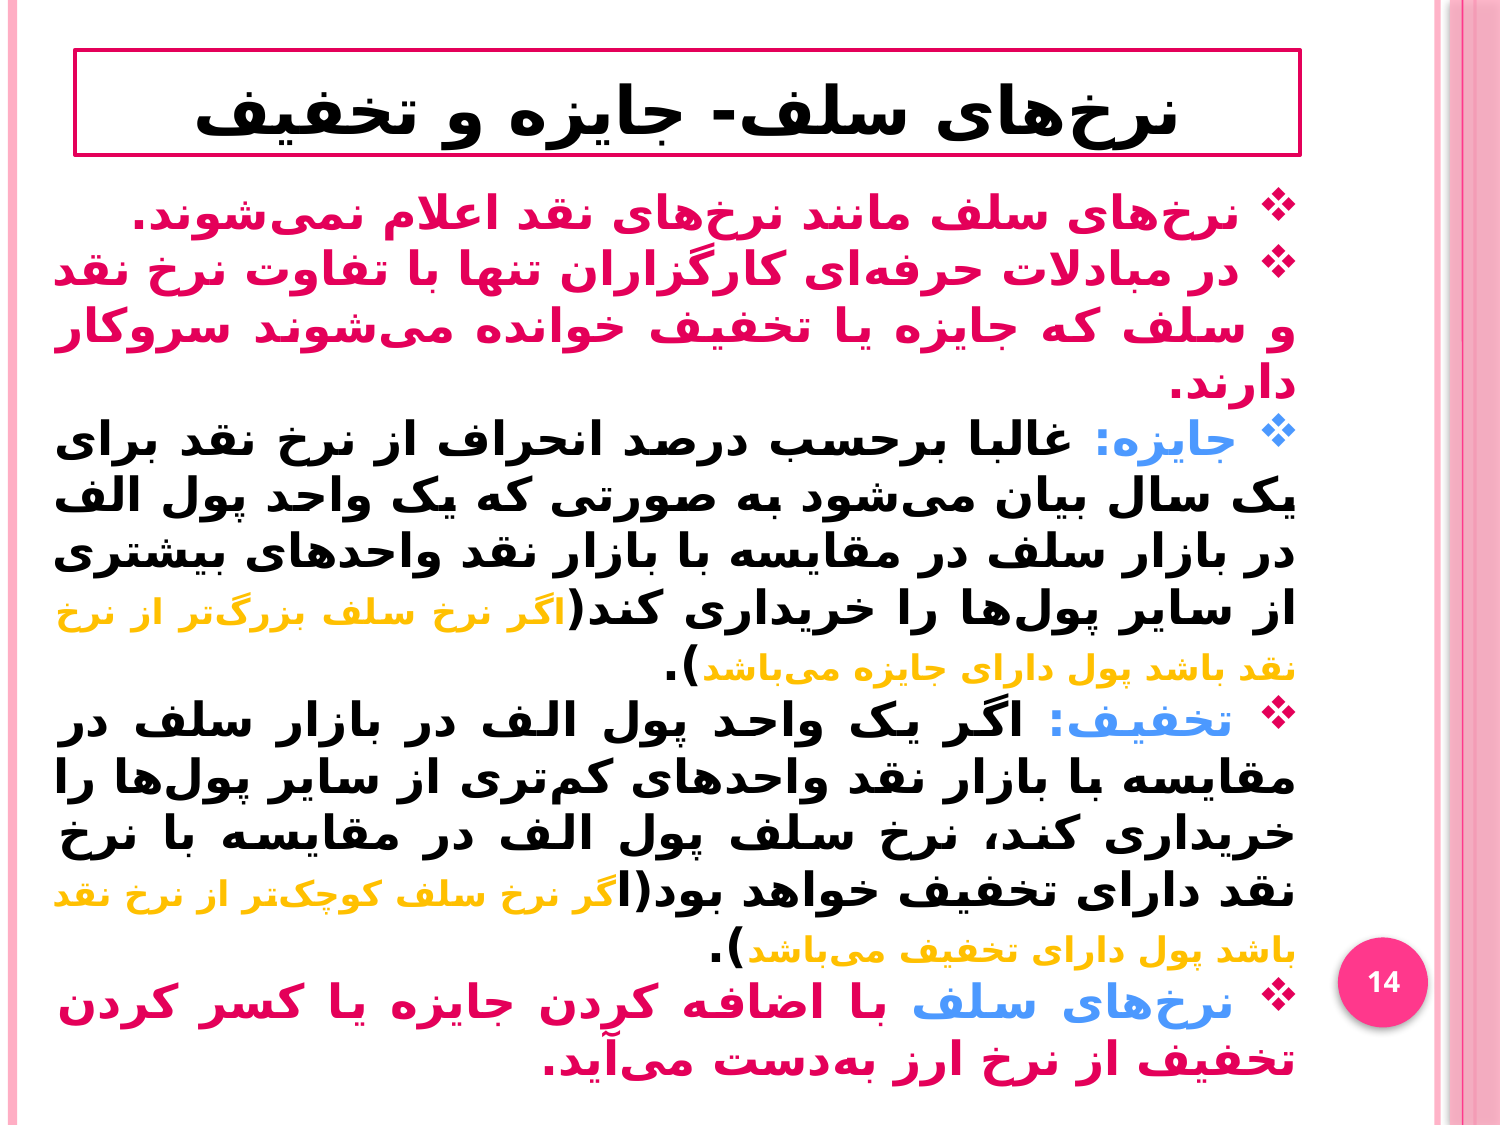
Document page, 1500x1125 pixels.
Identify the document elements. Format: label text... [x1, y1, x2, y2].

text_box نرخ‌های سلف- جایزه و تخفیف [73, 48, 1302, 157]
text_box نرخ‌های سلف مانند نرخ‌های نقد اعلام نمی‌شوند. در مبادلات حرفه‌ای کارگزاران تنها با تفاوت نرخ نقد و سلف که جایزه یا تخفیف خوانده می‌شوند سروکار دارند. جایزه: غالبا برحسب درصد انحراف از نرخ نقد برای یک سال بیان می‌شود به صورتی که یک واحد پول الف در بازار سلف در مقایسه با بازار نقد واحدهای بیشتری از سایر پول‌ها را خریداری کند(اگر نرخ سلف بزرگ‌تر از نرخ نقد باشد پول دارای جایزه می‌باشد). تخفیف: اگر یک واحد پول الف در بازار سلف در مقایسه با بازار نقد واحدهای کم‌تری از سایر پول‌ها را خریداری کند، نرخ سلف پول الف در مقایسه با نرخ نقد دارای تخفیف خواهد بود(اگر نرخ سلف کوچک‌تر از نرخ نقد باشد پول دارای تخفیف می‌باشد). نرخ‌های سلف با اضافه کردن جایزه یا کسر کردن تخفیف از نرخ ارز به‌دست می‌آید. [37, 174, 1313, 1100]
slide_number 14 [1333, 940, 1434, 1027]
